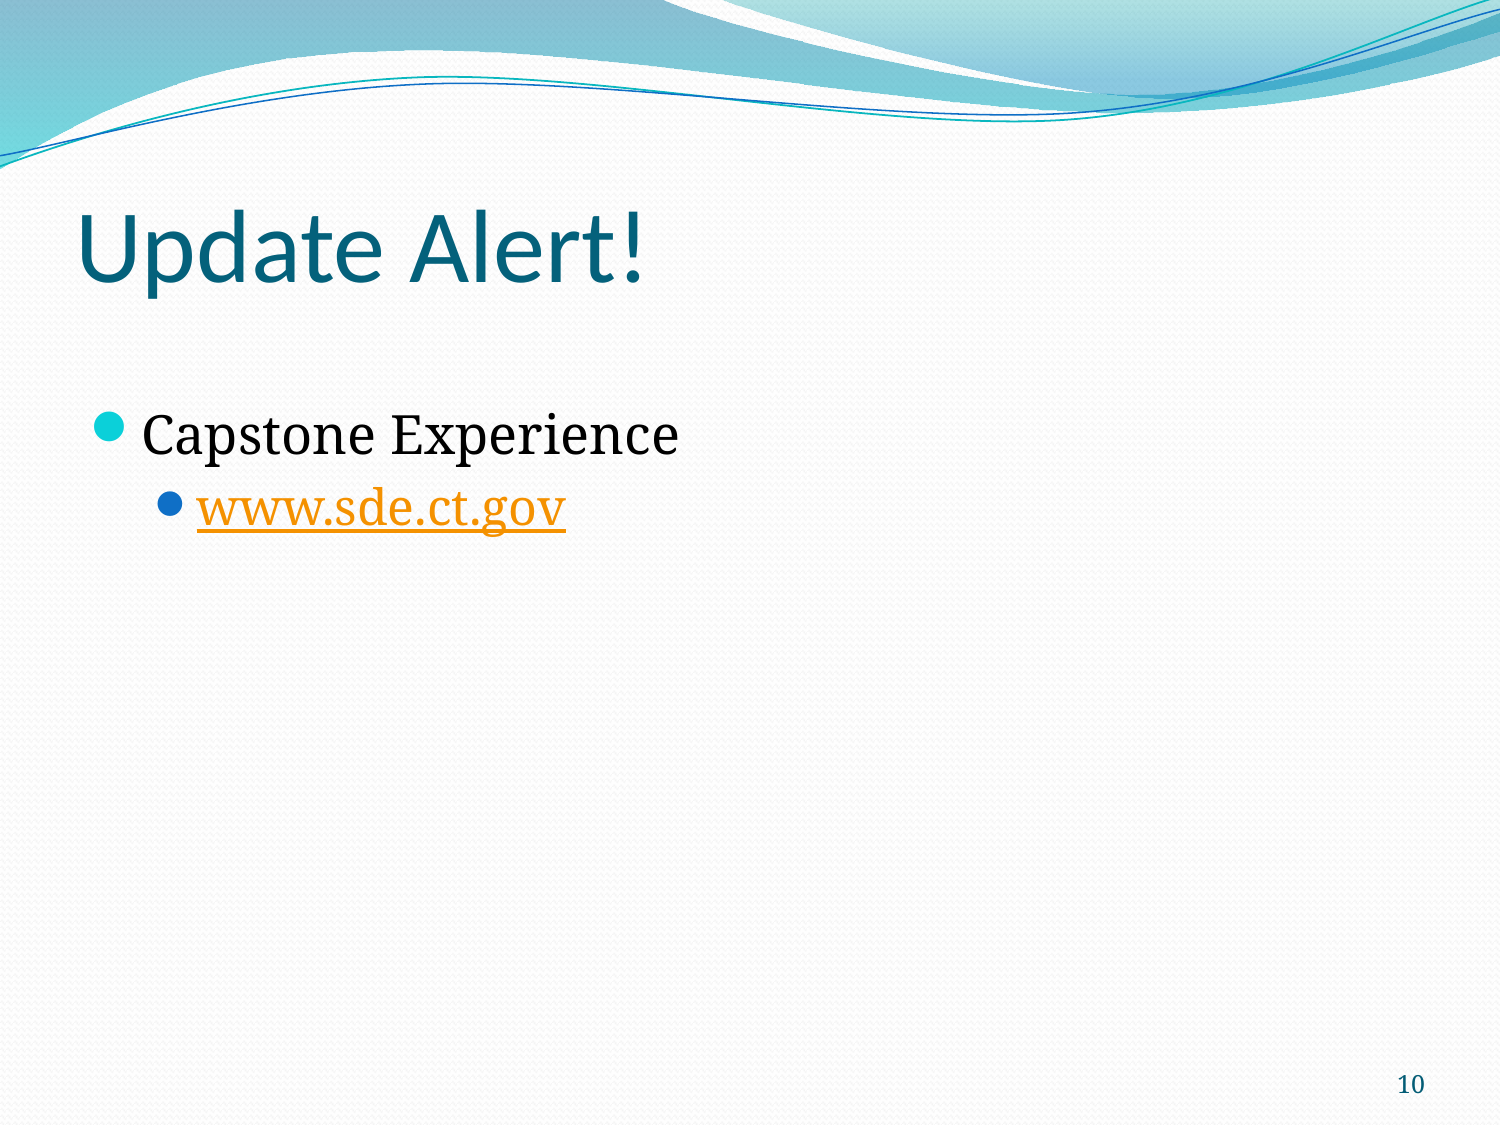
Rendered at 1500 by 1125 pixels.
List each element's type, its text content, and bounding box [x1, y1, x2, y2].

slide_number 10 [1299, 1042, 1425, 1103]
title Update Alert! [75, 115, 1425, 303]
list Capstone Experience www.sde.ct.gov [75, 317, 1425, 1038]
